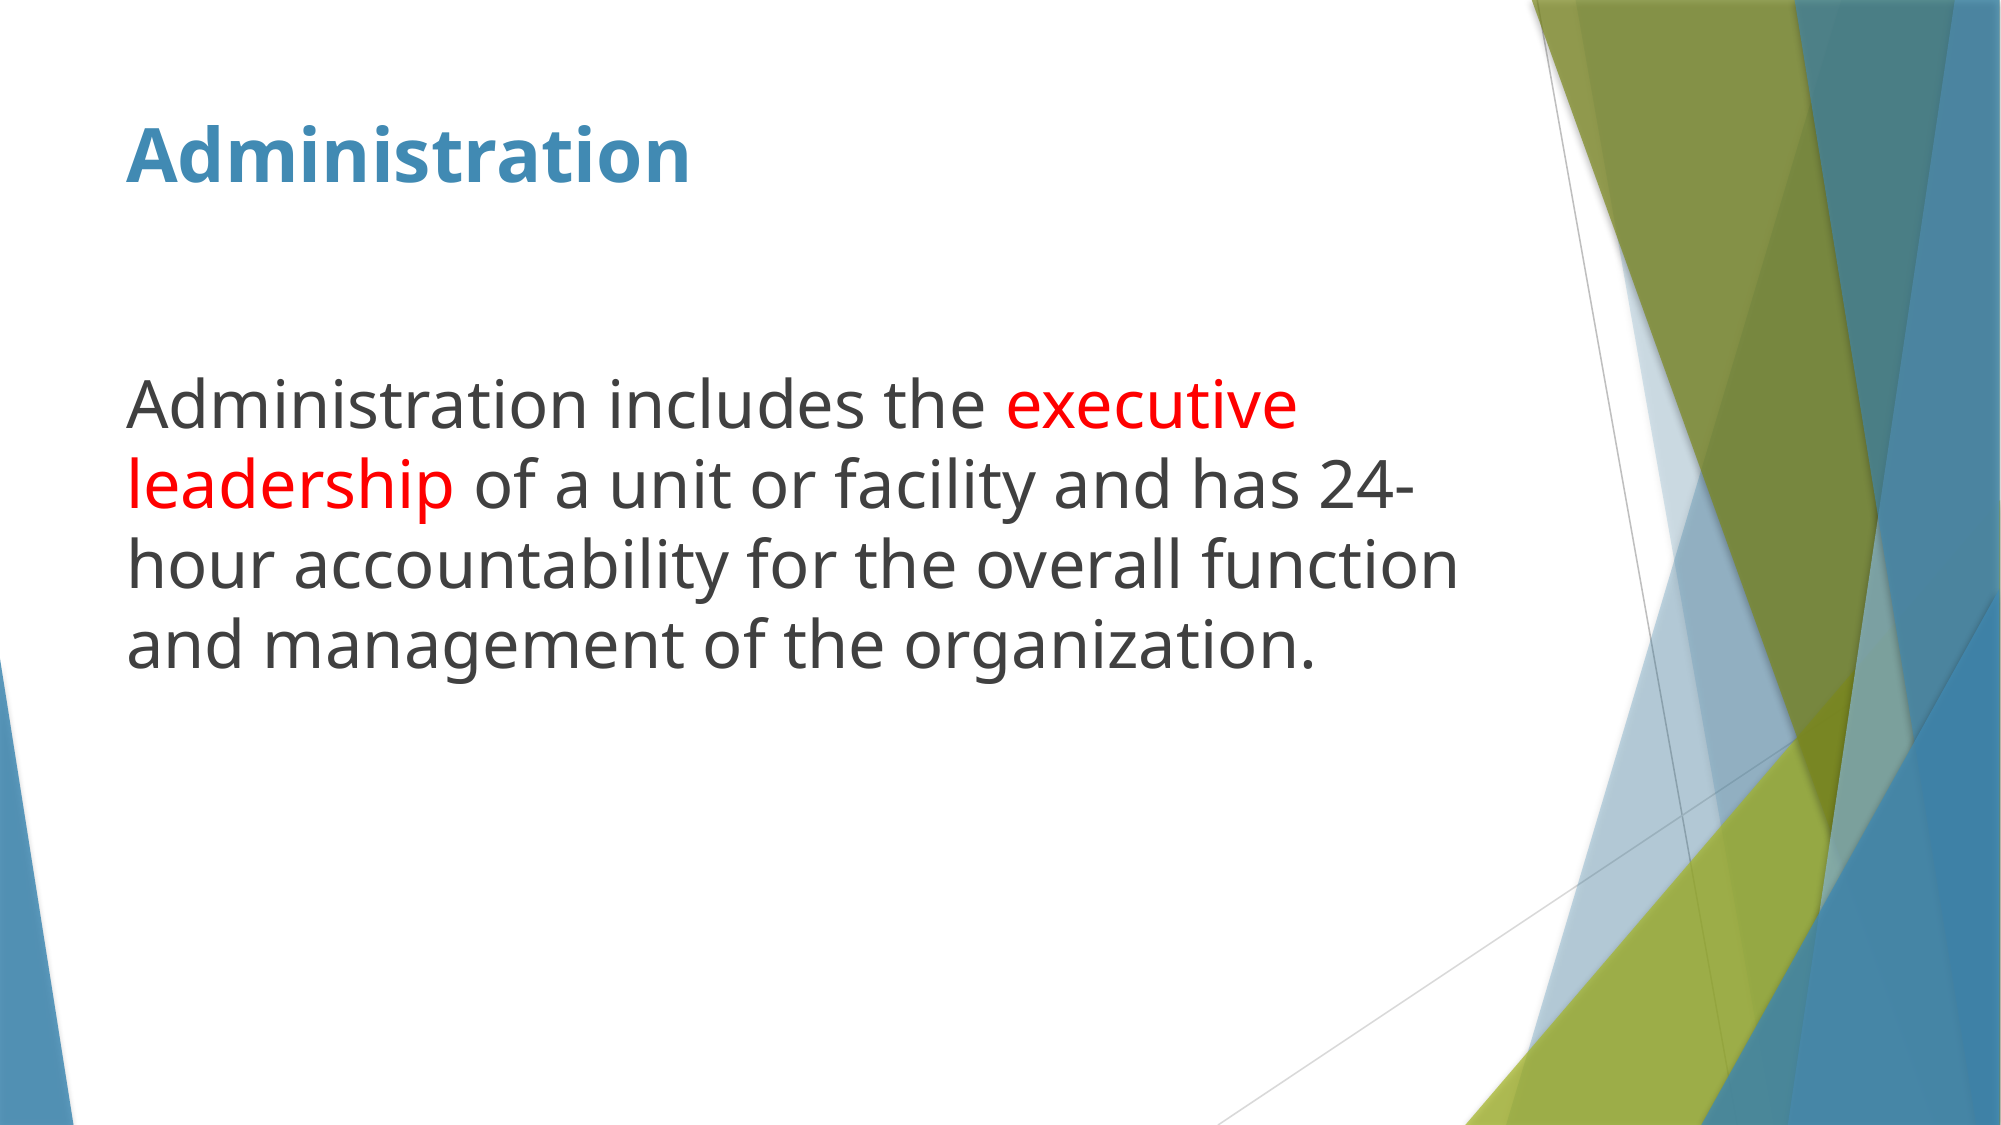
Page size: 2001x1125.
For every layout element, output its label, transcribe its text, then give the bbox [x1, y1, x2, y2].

title Administration [111, 99, 1522, 317]
list Administration includes the executive leadership of a unit or facility and has 24-hour accountability for the overall function and management of the organization. [111, 354, 1522, 992]
